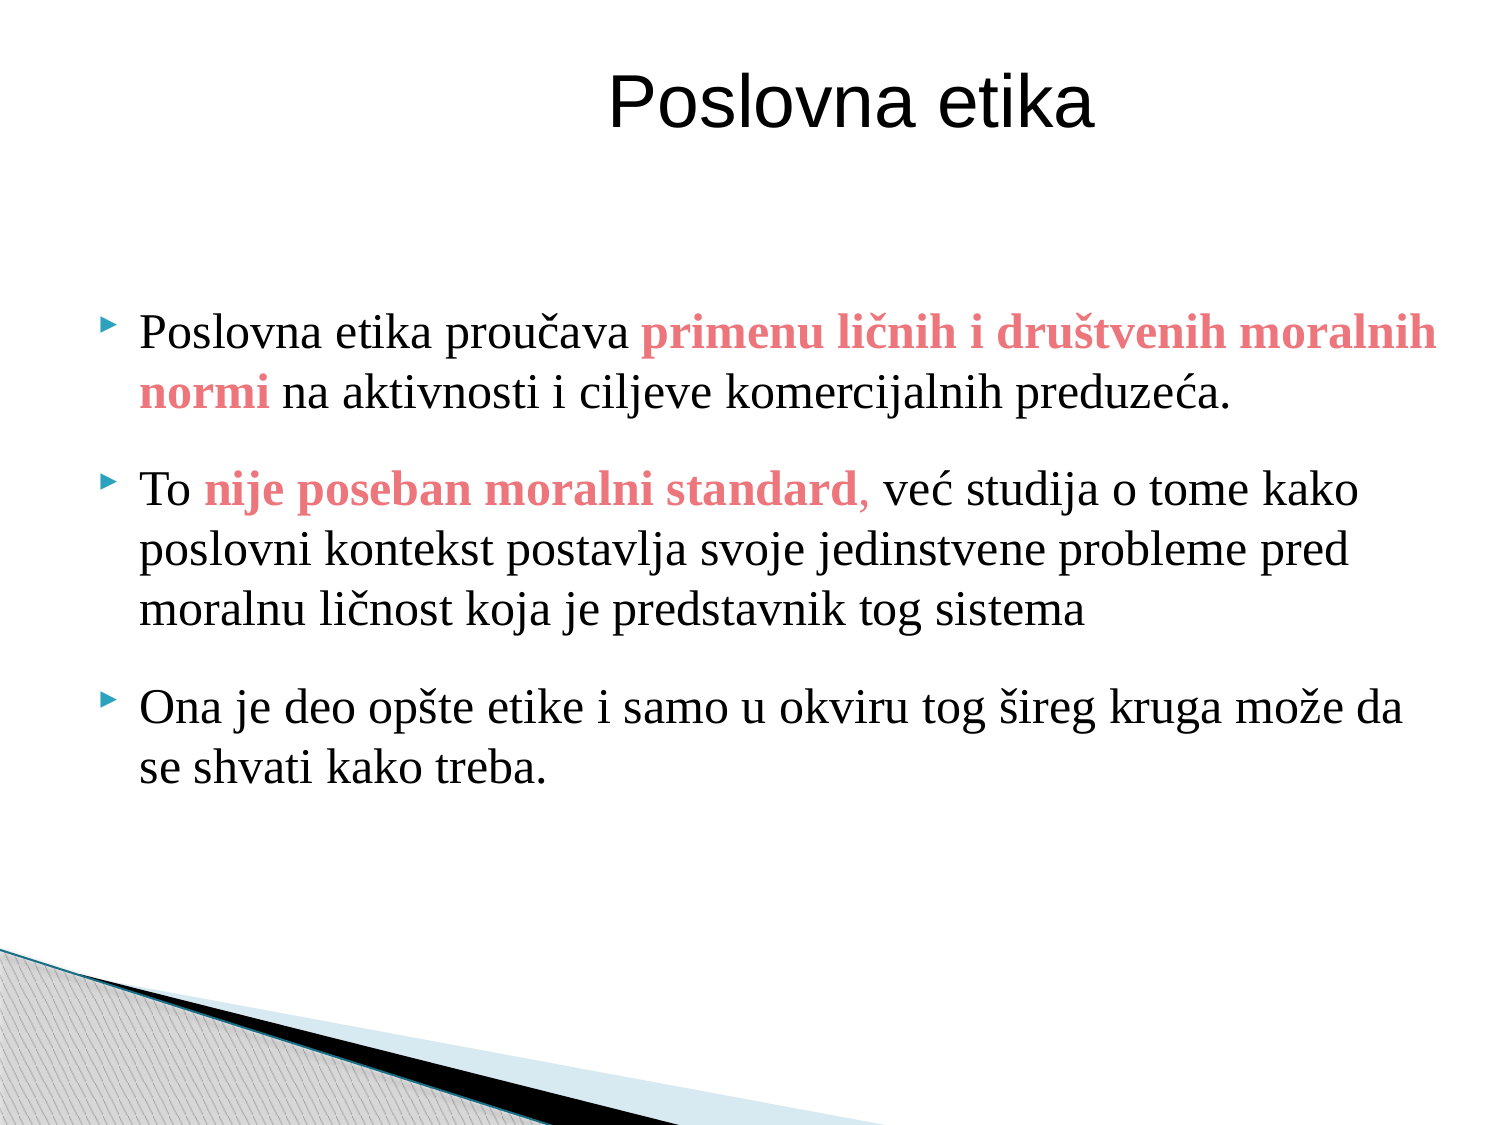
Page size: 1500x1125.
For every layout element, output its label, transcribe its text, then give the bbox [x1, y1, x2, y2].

list Poslovna etika proučava primenu ličnih i društvenih moralnih normi na aktivnosti i ciljeve komercijalnih preduzeća. To nije poseban moralni standard, već studija o tome kako poslovni kontekst postavlja svoje jedinstvene probleme pred moralnu ličnost koja je predstavnik tog sistema Ona je deo opšte etike i samo u okviru tog šireg kruga može da se shvati kako treba. [64, 290, 1460, 1096]
text_box Poslovna etika [593, 45, 1111, 150]
